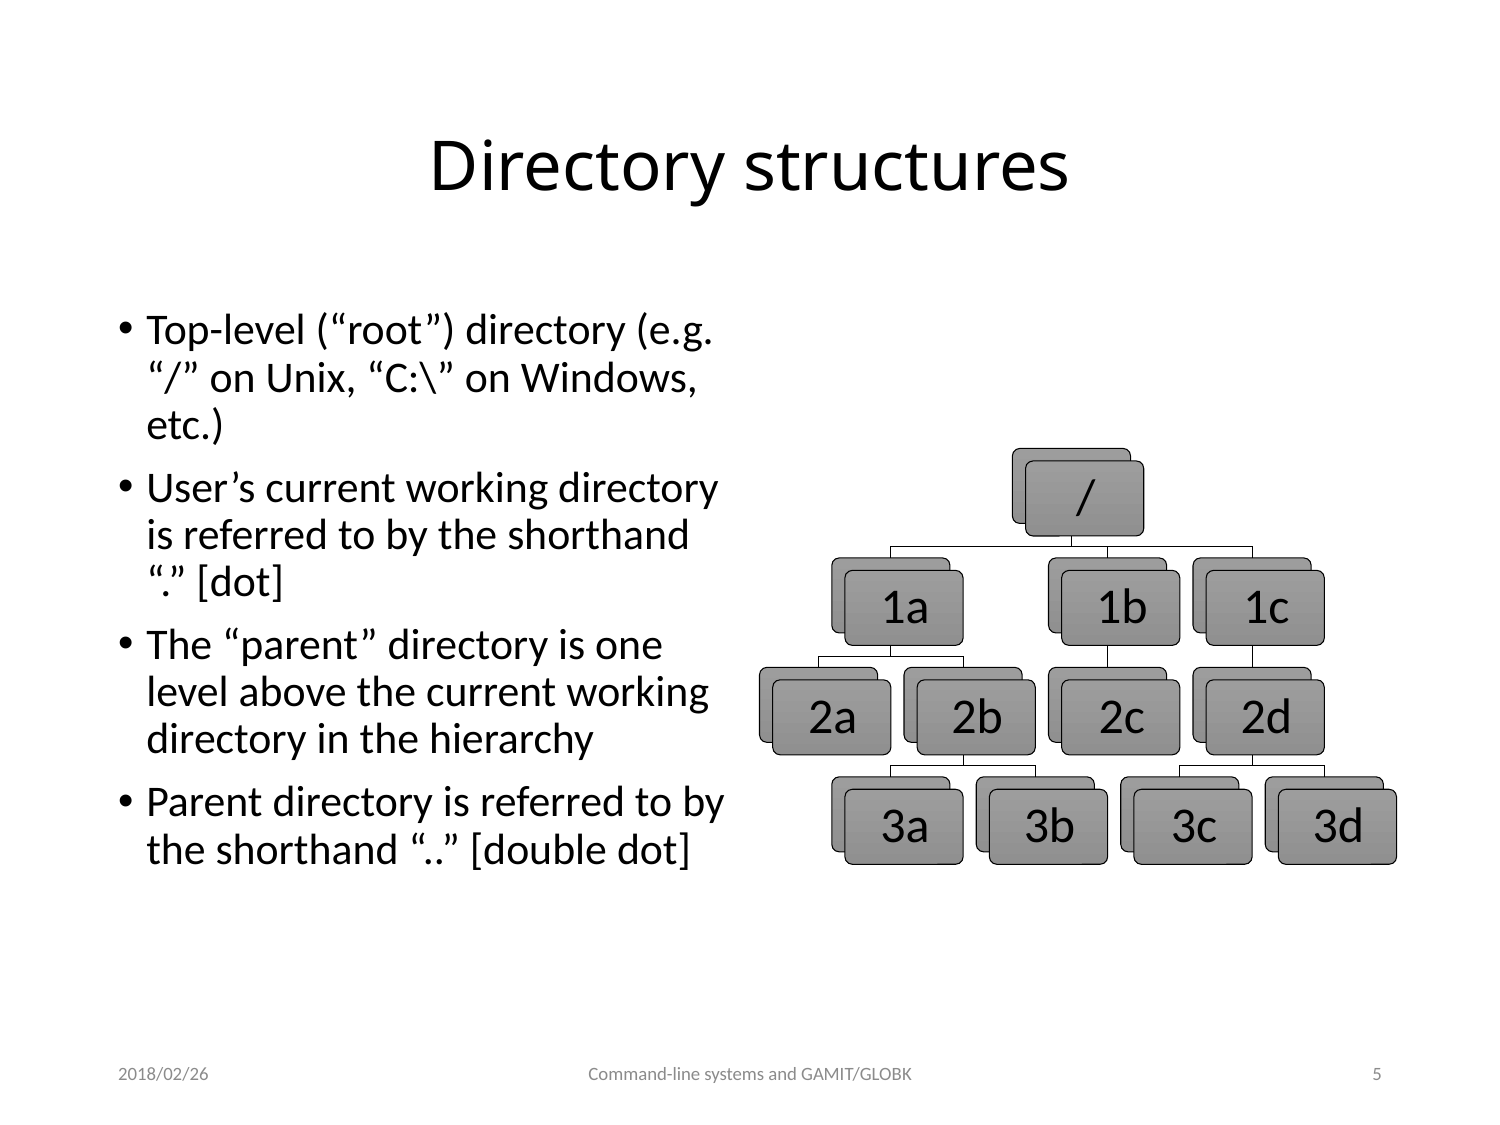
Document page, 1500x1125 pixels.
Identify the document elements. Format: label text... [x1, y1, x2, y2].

title Directory structures [103, 59, 1397, 278]
slide_number 4 [1059, 1042, 1397, 1103]
footer Command-line systems and GAMIT/GLOBK [496, 1042, 1004, 1103]
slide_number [103, 1042, 441, 1103]
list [759, 299, 1397, 1014]
list Top-level (“root”) directory (e.g. “/” on Unix, “C:\” on Windows, etc.) User’s current working directory is referred to by the shorthand “.” [dot] The “parent” directory is one level above the current working directory in the hierarchy Parent directory is referred to by the shorthand “..” [double dot] [103, 299, 741, 1014]
